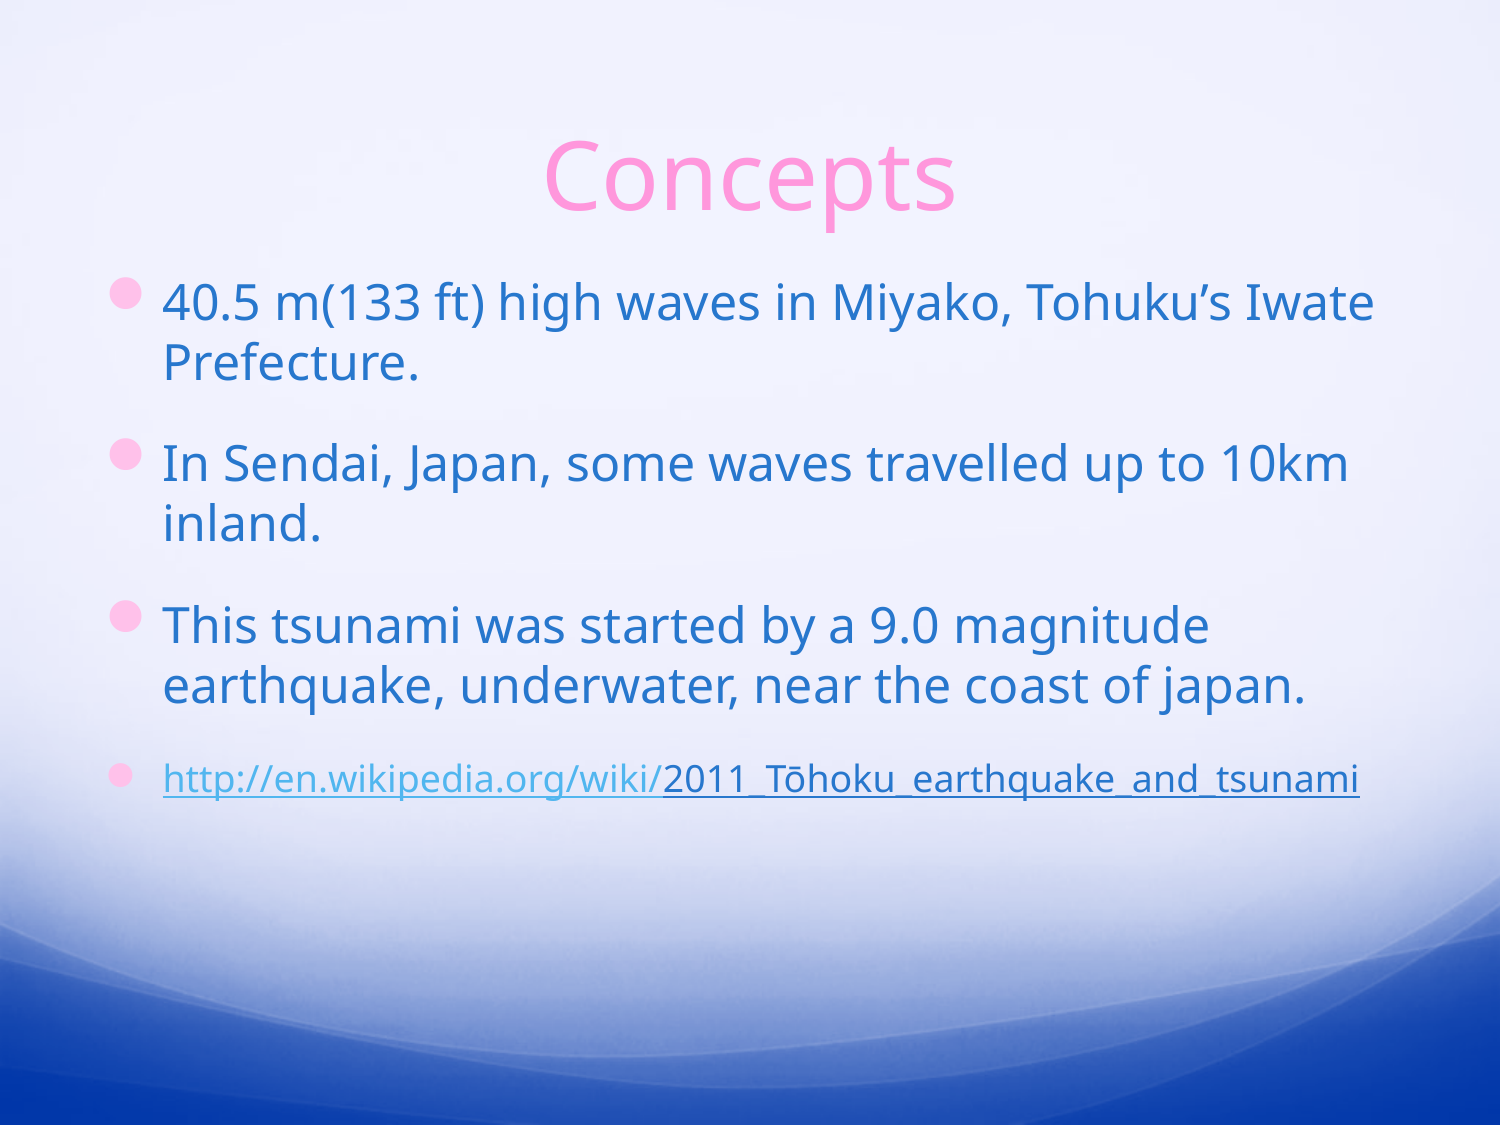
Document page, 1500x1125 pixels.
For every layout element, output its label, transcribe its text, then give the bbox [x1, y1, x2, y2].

title Concepts [90, 17, 1410, 237]
list 40.5 m(133 ft) high waves in Miyako, Tohuku’s Iwate Prefecture. In Sendai, Japan, some waves travelled up to 10km inland. This tsunami was started by a 9.0 magnitude earthquake, underwater, near the coast of japan. http://en.wikipedia.org/wiki/2011_Tōhoku_earthquake_and_tsunami [90, 262, 1410, 975]
